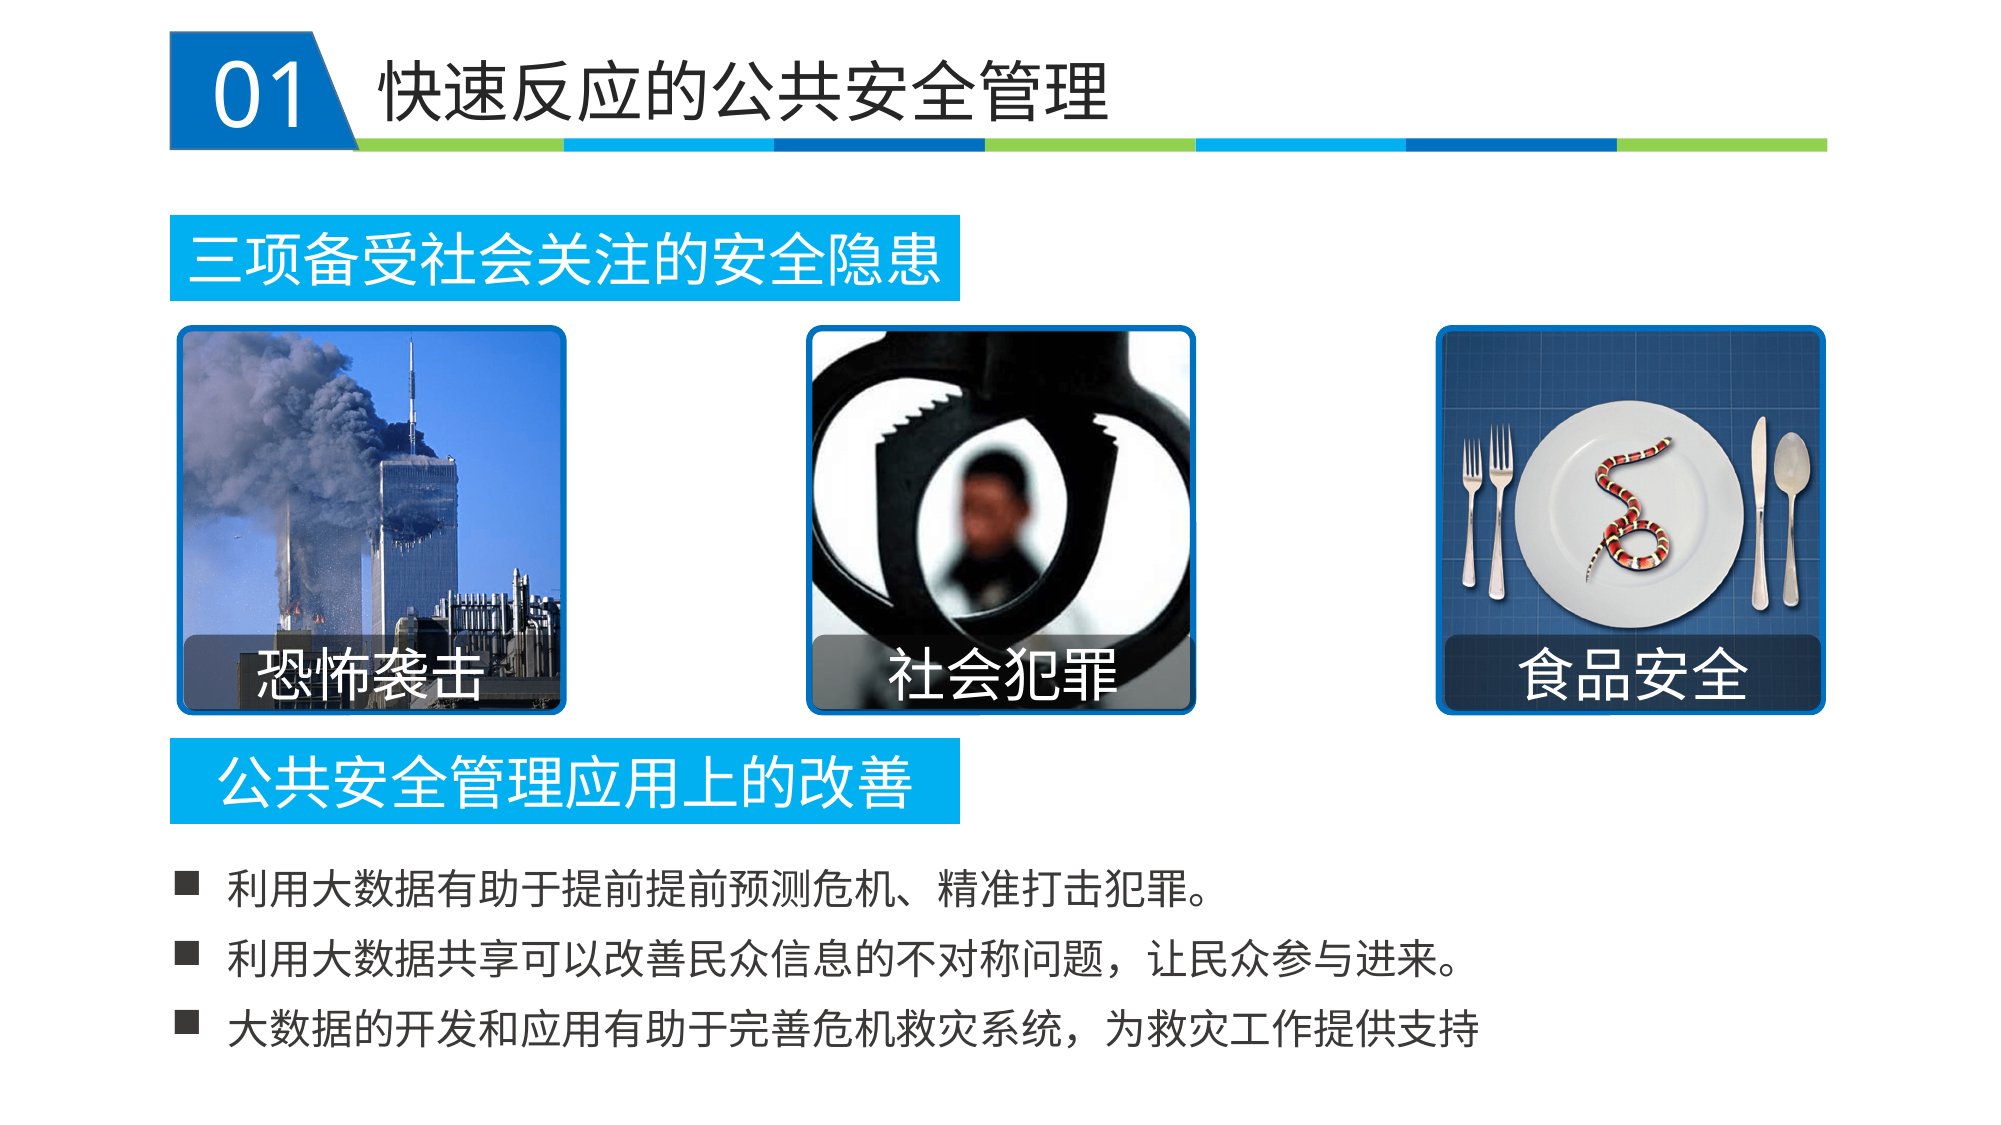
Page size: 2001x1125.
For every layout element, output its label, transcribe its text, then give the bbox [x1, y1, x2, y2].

text_box 恐怖袭击 [182, 633, 561, 712]
text_box [179, 145, 493, 335]
text_box 三项备受社会关注的安全隐患 [493, 215, 960, 301]
text_box [178, 327, 565, 714]
text_box 食品安全 [1443, 633, 1823, 712]
text_box [1437, 327, 1824, 714]
text_box 快速反应的公共安全管理 [361, 42, 1126, 138]
text_box 利用大数据有助于提前提前预测危机、精准打击犯罪。 利用大数据共享可以改善民众信息的不对称问题，让民众参与进来。 大数据的开发和应用有助于完善危机救灾系统，为救灾工作提供支持 [156, 835, 1813, 1061]
text_box 公共安全管理应用上的改善 [170, 738, 960, 824]
text_box [808, 327, 1195, 714]
text_box 三项备受社会关注的安全隐患 [170, 215, 179, 301]
text_box 01 [169, 31, 355, 151]
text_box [352, 138, 1828, 152]
text_box 社会犯罪 [810, 633, 1197, 712]
